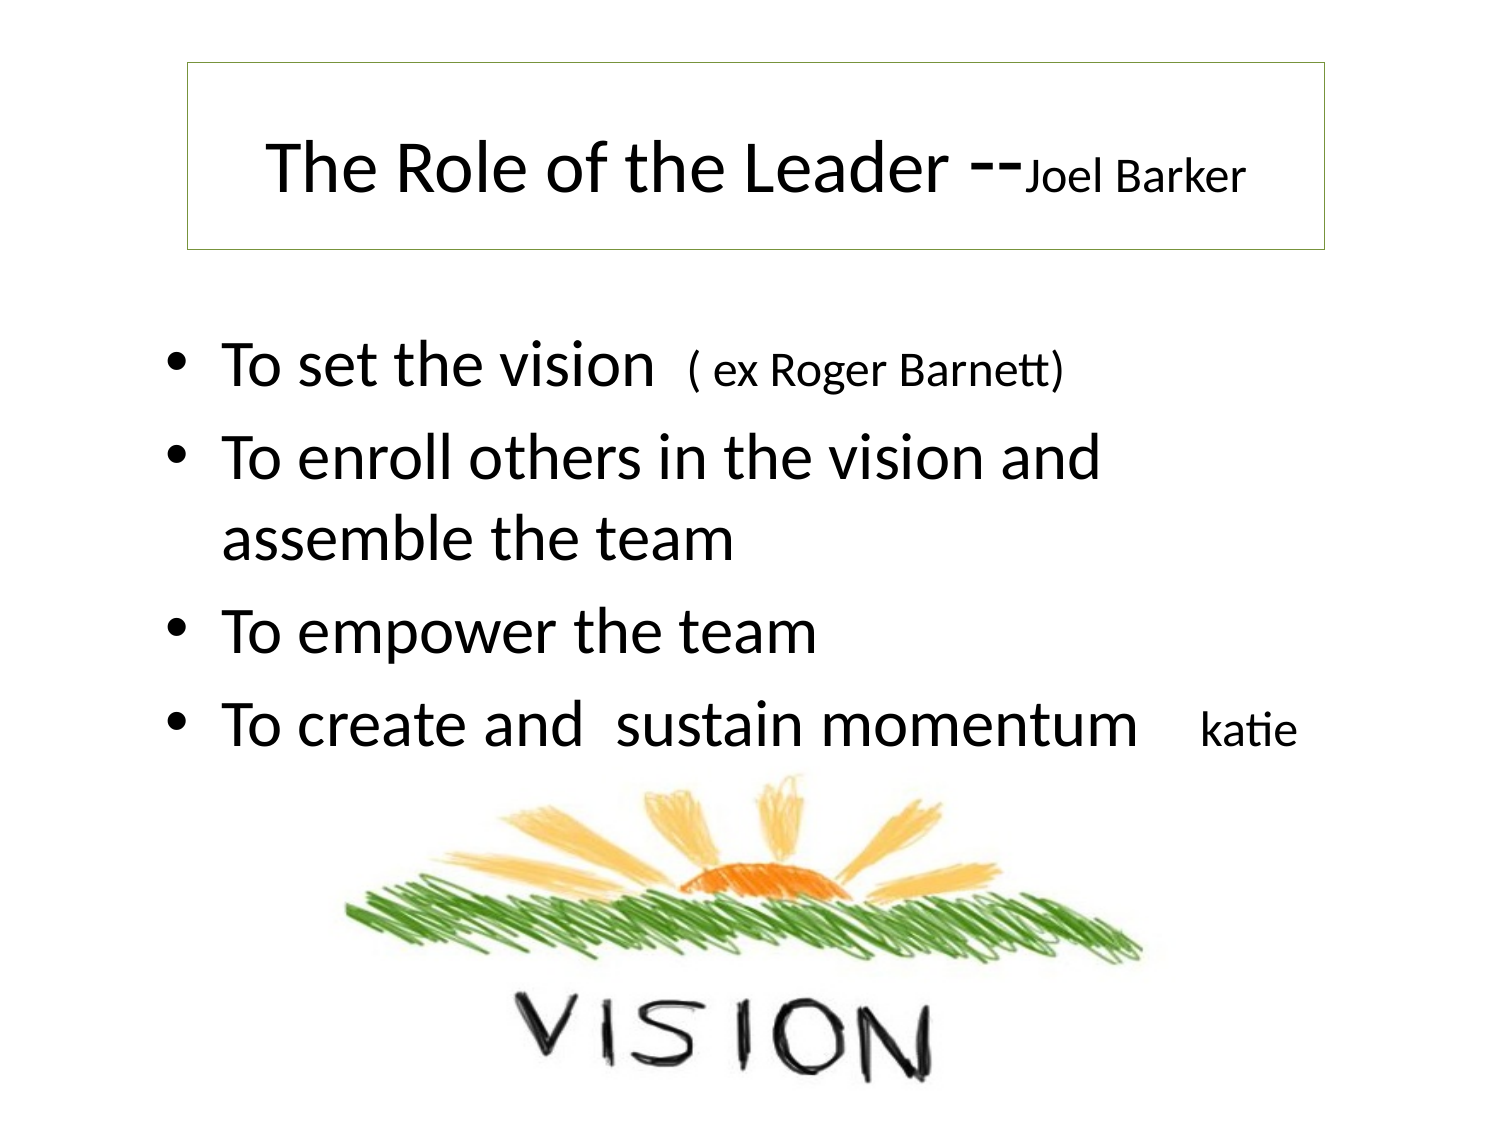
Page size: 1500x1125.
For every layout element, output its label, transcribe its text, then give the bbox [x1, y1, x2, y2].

title The Role of the Leader --Joel Barker [187, 62, 1325, 250]
list To set the vision ( ex Roger Barnett) To enroll others in the vision and assemble the team To empower the team To create and sustain momentum katie [150, 312, 1350, 1005]
picture [274, 724, 1226, 1125]
